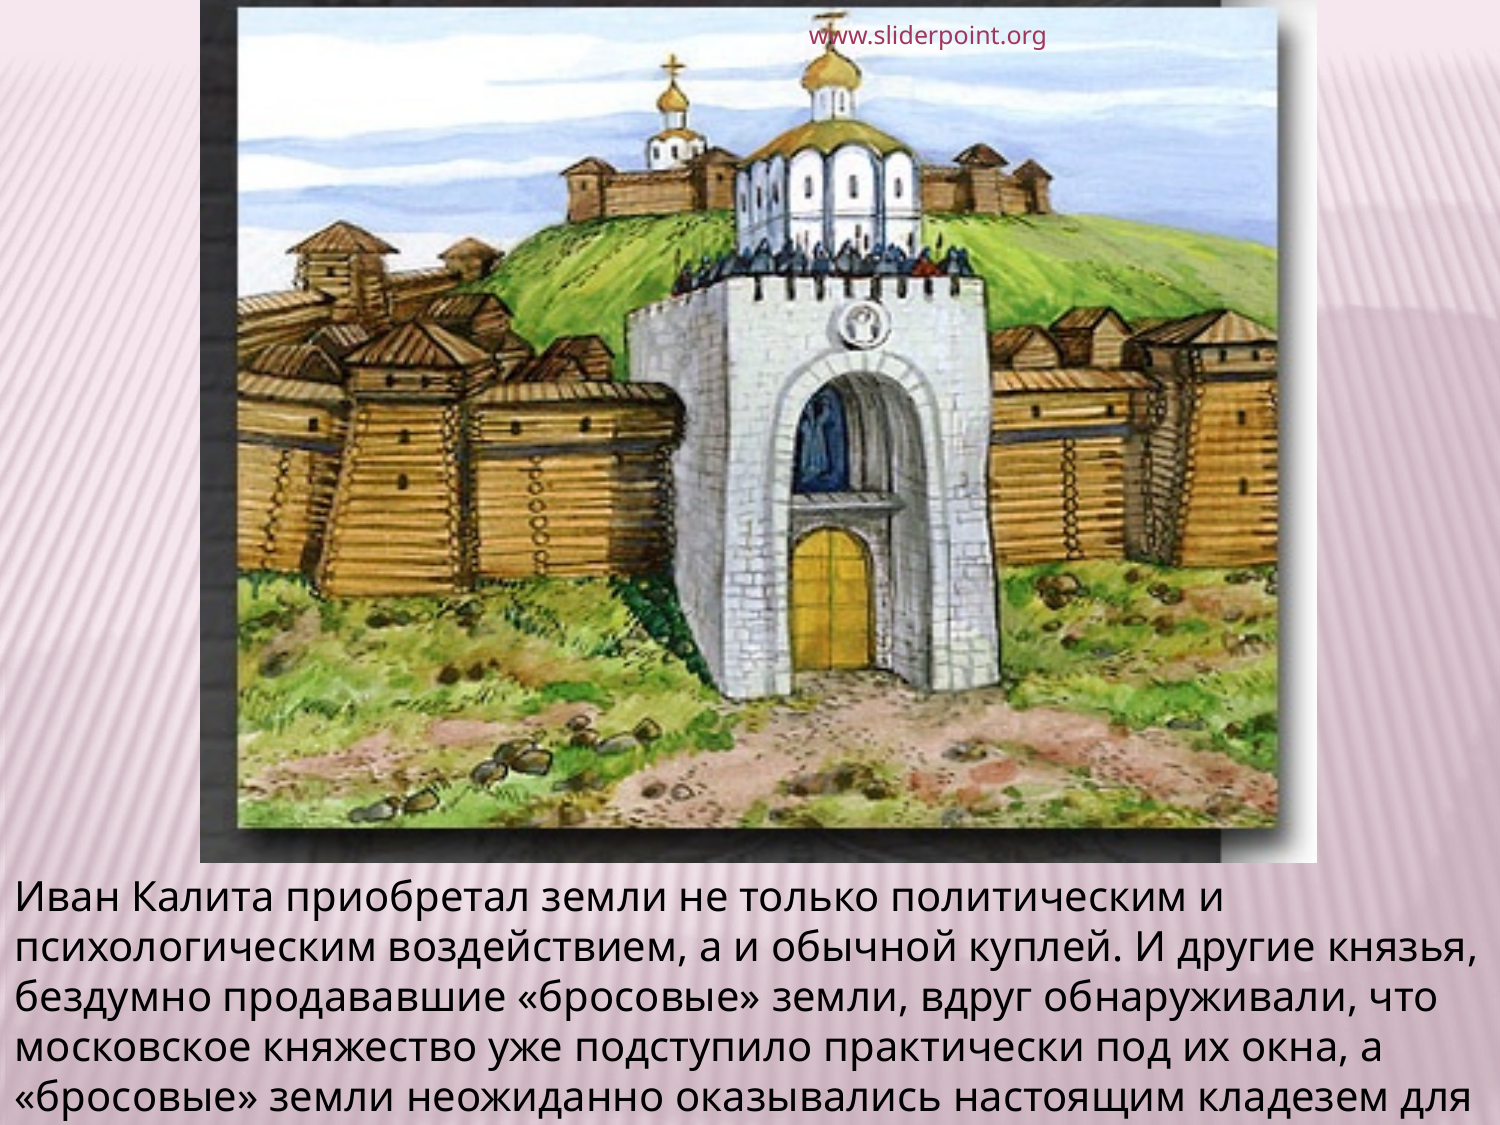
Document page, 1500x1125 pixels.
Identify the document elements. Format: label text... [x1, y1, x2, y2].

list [199, 0, 1317, 863]
text_box Иван Калита приобретал земли не только политическим и психологическим воздействием, а и обычной куплей. И другие князья, бездумно продававшие «бросовые» земли, вдруг обнаруживали, что московское княжество уже подступило практически под их окна, а «бросовые» земли неожиданно оказывались настоящим кладезем для развития торговли и сельского хозяйства. [0, 862, 1500, 1125]
